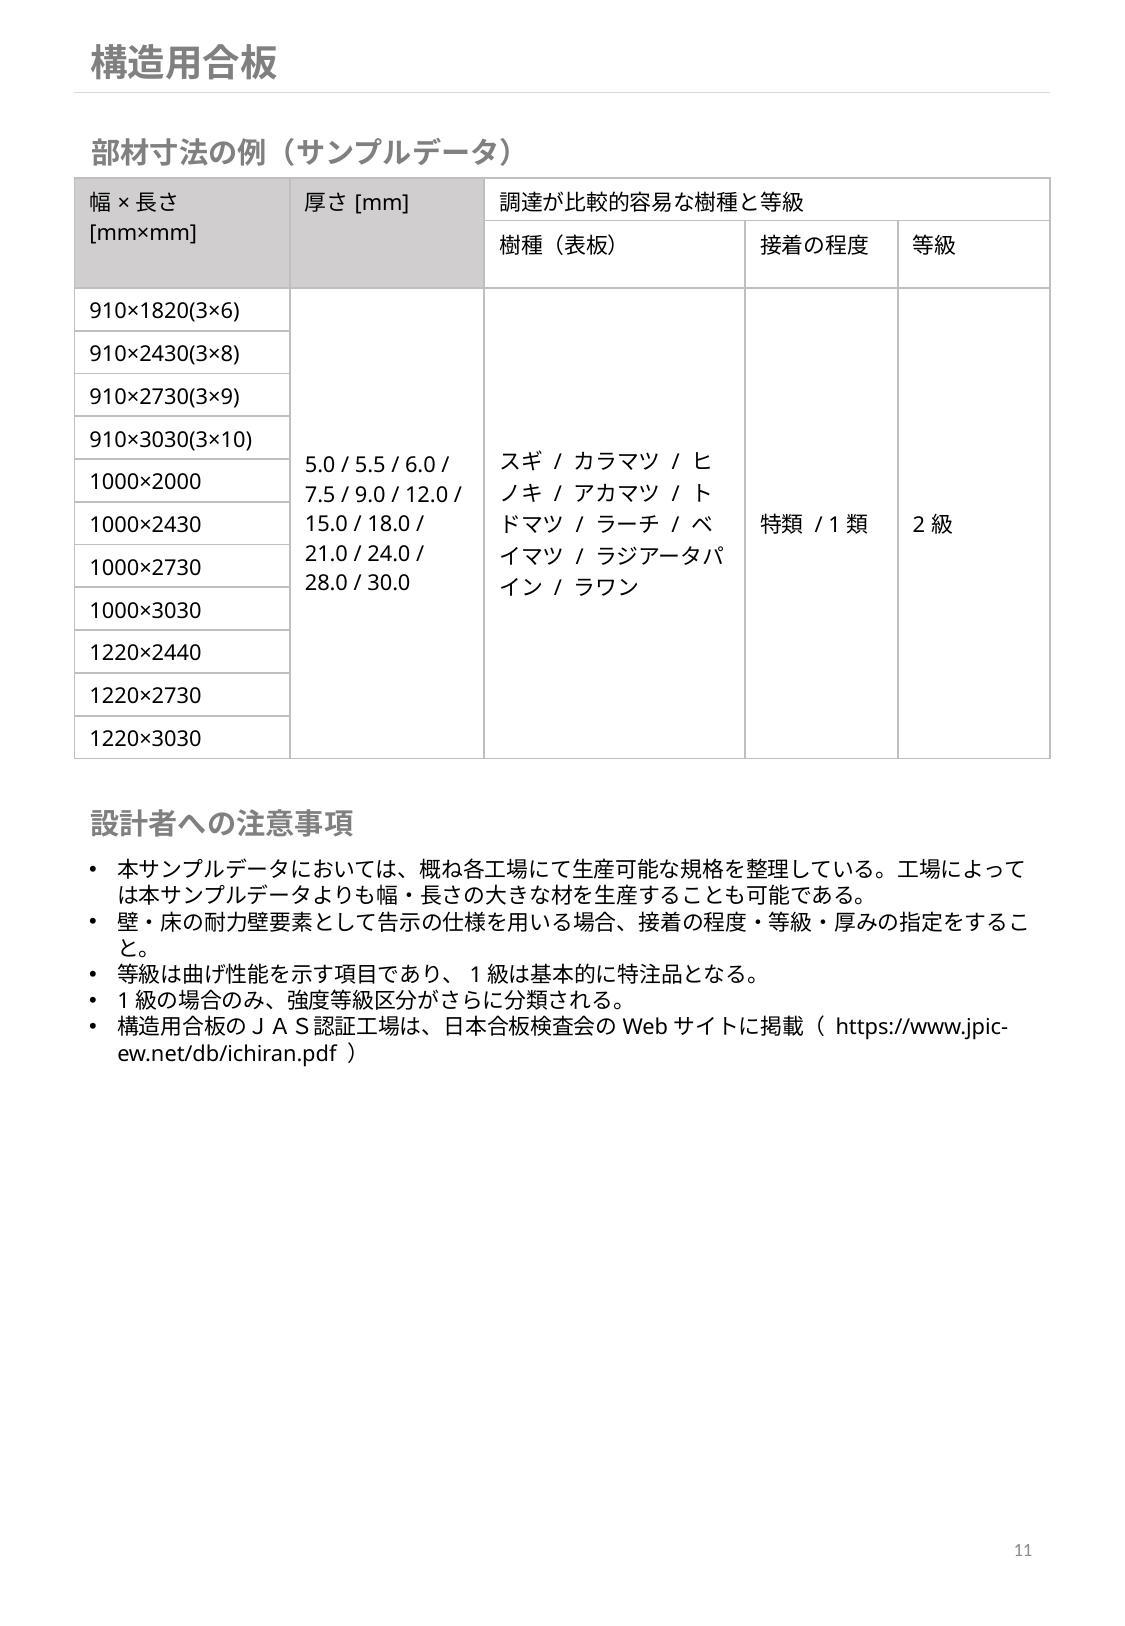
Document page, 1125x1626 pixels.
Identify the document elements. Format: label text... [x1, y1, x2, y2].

table_cell 1000×3030 [75, 588, 289, 629]
table_cell 接着の程度 [746, 221, 897, 287]
table_cell 樹種（表板） [485, 221, 744, 287]
table_cell 910×3030(3×10) [75, 417, 289, 458]
table_cell 910×2430(3×8) [75, 332, 289, 373]
text_box 設計者への注意事項 [75, 797, 369, 848]
table_cell 1000×2430 [75, 503, 289, 544]
text_box 本サンプルデータにおいては、概ね各工場にて生産可能な規格を整理している。工場によっては本サンプルデータよりも幅・長さの大きな材を生産することも可能である。 壁・床の耐力壁要素として告示の仕様を用いる場合、接着の程度・等級・厚みの指定をすること。 等級は曲げ性能を示す項目であり、1級は基本的に特注品となる。 1級の場合のみ、強度等級区分がさらに分類される。 構造用合板のＪＡＳ認証工場は、日本合板検査会のWebサイトに掲載（ https://www.jpic-ew.net/db/ichiran.pdf ） [74, 848, 1051, 1126]
table_cell 910×2730(3×9) [75, 374, 289, 415]
text_box 構造用合板 [75, 31, 293, 92]
table_cell 2級 [899, 289, 1049, 758]
table_header 幅×長さ[mm×mm] [75, 179, 289, 287]
slide_number 11 [794, 1506, 1048, 1593]
table_cell 1000×2730 [75, 545, 289, 586]
table_cell 1000×2000 [75, 460, 289, 501]
table_header 調達が比較的容易な樹種と等級 [485, 179, 1049, 220]
table_cell スギ / カラマツ / ヒノキ / アカマツ / トドマツ / ラーチ / ベイマツ / ラジアータパイン / ラワン [485, 289, 744, 758]
table_cell 1220×3030 [75, 717, 289, 758]
table_cell 特類 / 1類 [746, 289, 897, 758]
table_cell 等級 [899, 221, 1049, 287]
table_cell 1220×2440 [75, 631, 289, 672]
table_cell 910×1820(3×6) [75, 289, 289, 330]
table_header 厚さ[mm] [291, 179, 483, 287]
table_cell 5.0 / 5.5 / 6.0 / 7.5 / 9.0 / 12.0 / 15.0 / 18.0 / 21.0 / 24.0 / 28.0 / 30.0 [291, 289, 483, 758]
text_box 部材寸法の例（サンプルデータ） [76, 127, 545, 177]
table_cell 1220×2730 [75, 674, 289, 715]
